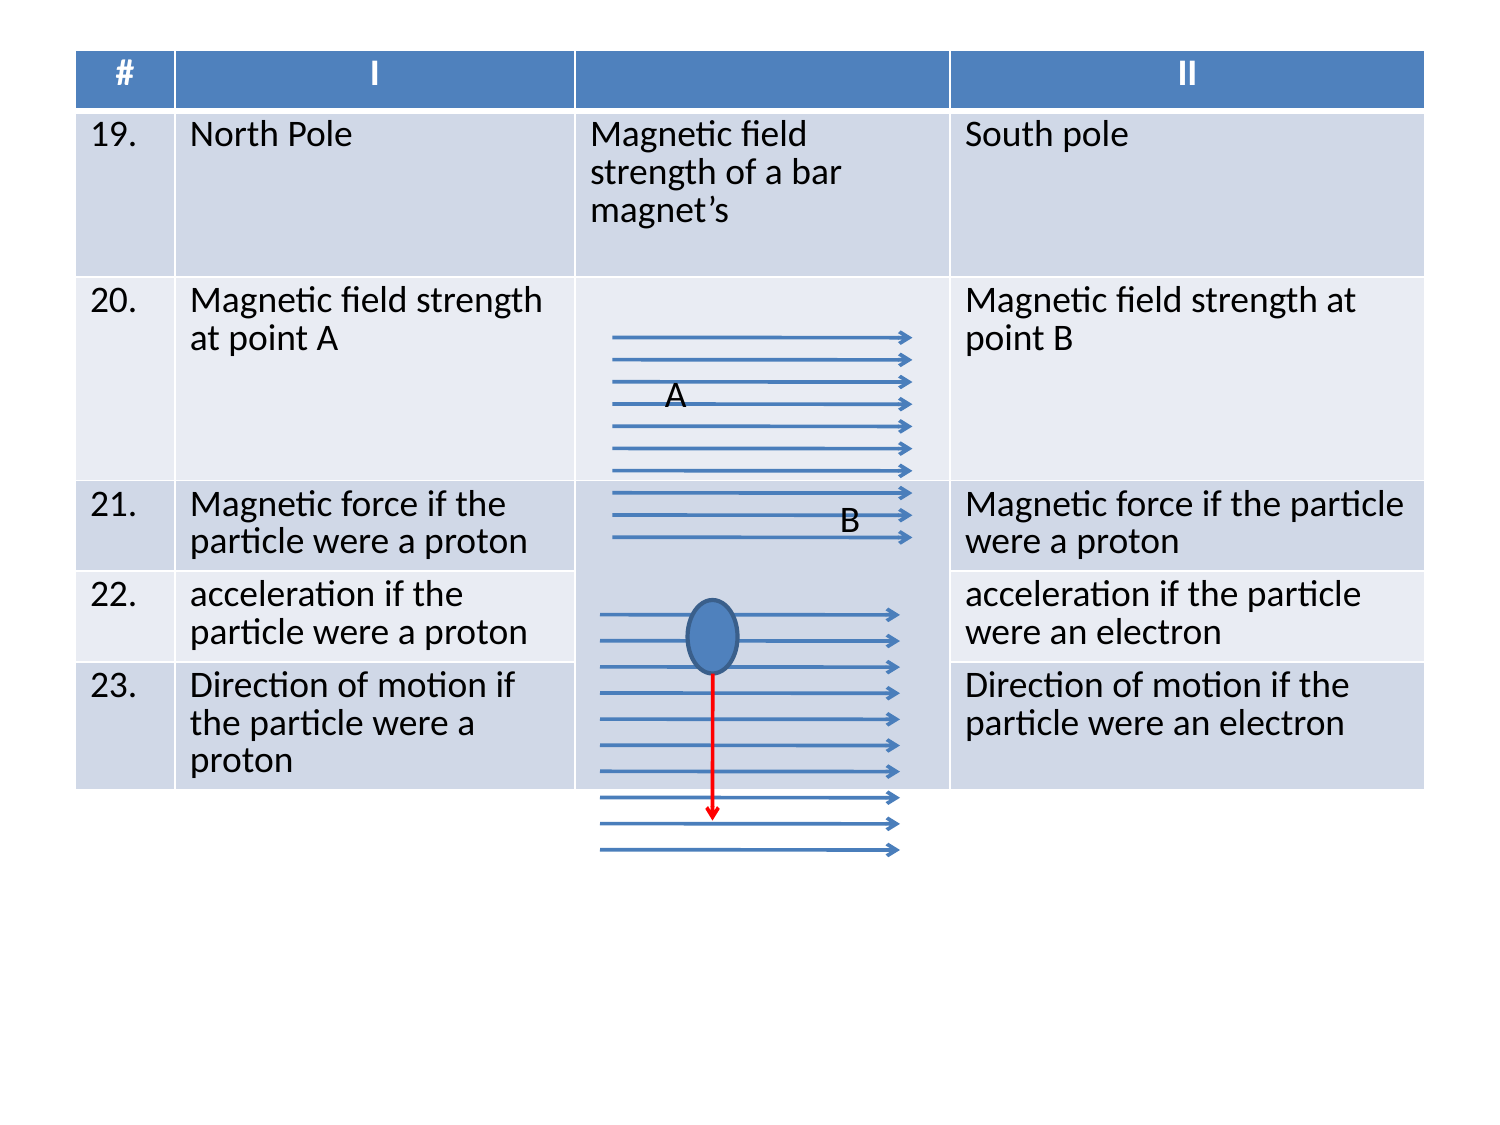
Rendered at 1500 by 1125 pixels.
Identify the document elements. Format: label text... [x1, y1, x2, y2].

table_cell Magnetic field strength at point A [176, 278, 574, 480]
table_cell Magnetic field strength of a bar magnet’s [576, 114, 949, 276]
table_cell [576, 278, 949, 480]
table_cell Direction of motion if the particle were a proton [176, 663, 574, 789]
table_cell [576, 481, 949, 789]
table_cell 21. [76, 481, 174, 570]
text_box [599, 599, 901, 851]
table_cell Direction of motion if the particle were an electron [951, 663, 1424, 789]
table_cell North Pole [176, 114, 574, 276]
table_cell acceleration if the particle were an electron [951, 572, 1424, 661]
table_header II [951, 51, 1424, 108]
table_cell Magnetic field strength at point B [951, 278, 1424, 480]
table_cell acceleration if the particle were a proton [176, 572, 574, 661]
table_cell 19. [76, 114, 174, 276]
table_header # [76, 51, 174, 108]
table_header [576, 51, 949, 108]
table_cell 23. [76, 663, 174, 789]
table_cell Magnetic force if the particle were a proton [951, 481, 1424, 570]
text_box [612, 337, 913, 549]
table_header I [176, 51, 574, 108]
table_cell South pole [951, 114, 1424, 276]
table_cell 22. [76, 572, 174, 661]
table_cell Magnetic force if the particle were a proton [176, 481, 574, 570]
table_cell 20. [76, 278, 174, 480]
